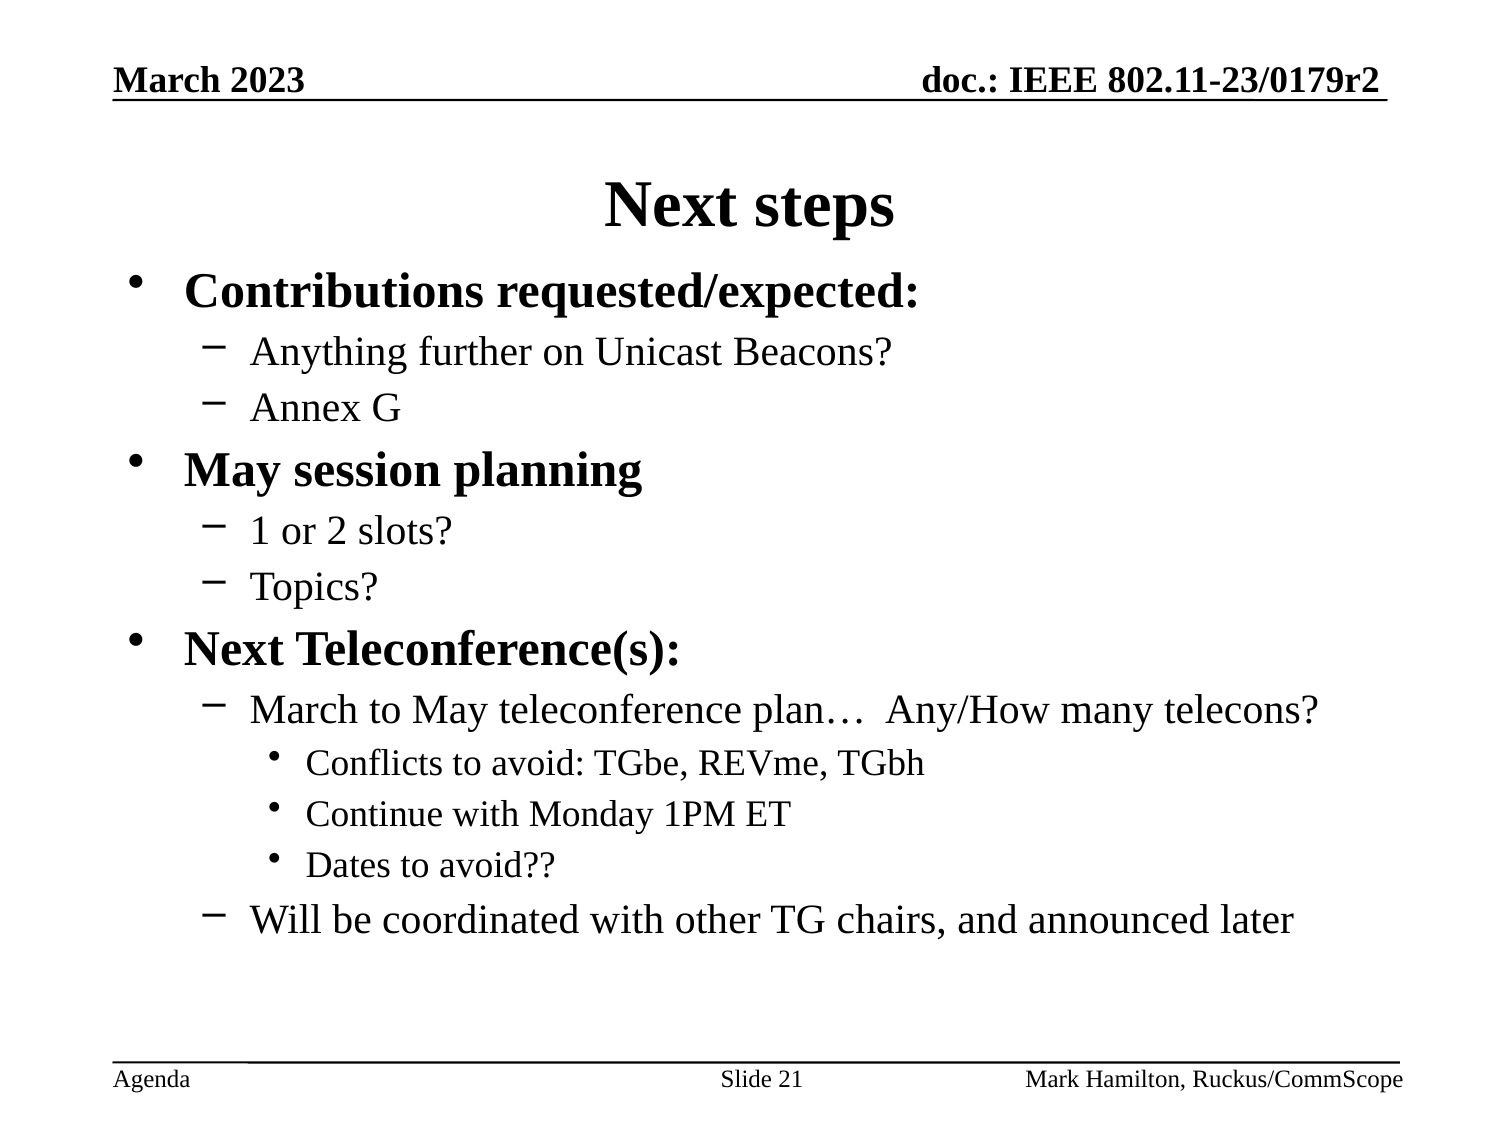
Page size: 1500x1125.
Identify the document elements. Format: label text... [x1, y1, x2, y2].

title Next steps [112, 112, 1388, 249]
list Contributions requested/expected: Anything further on Unicast Beacons? Annex G May session planning 1 or 2 slots? Topics? Next Teleconference(s): March to May teleconference plan… Any/How many telecons? Conflicts to avoid: TGbe, REVme, TGbh Continue with Monday 1PM ET Dates to avoid?? Will be coordinated with other TG chairs, and announced later [112, 249, 1388, 1050]
